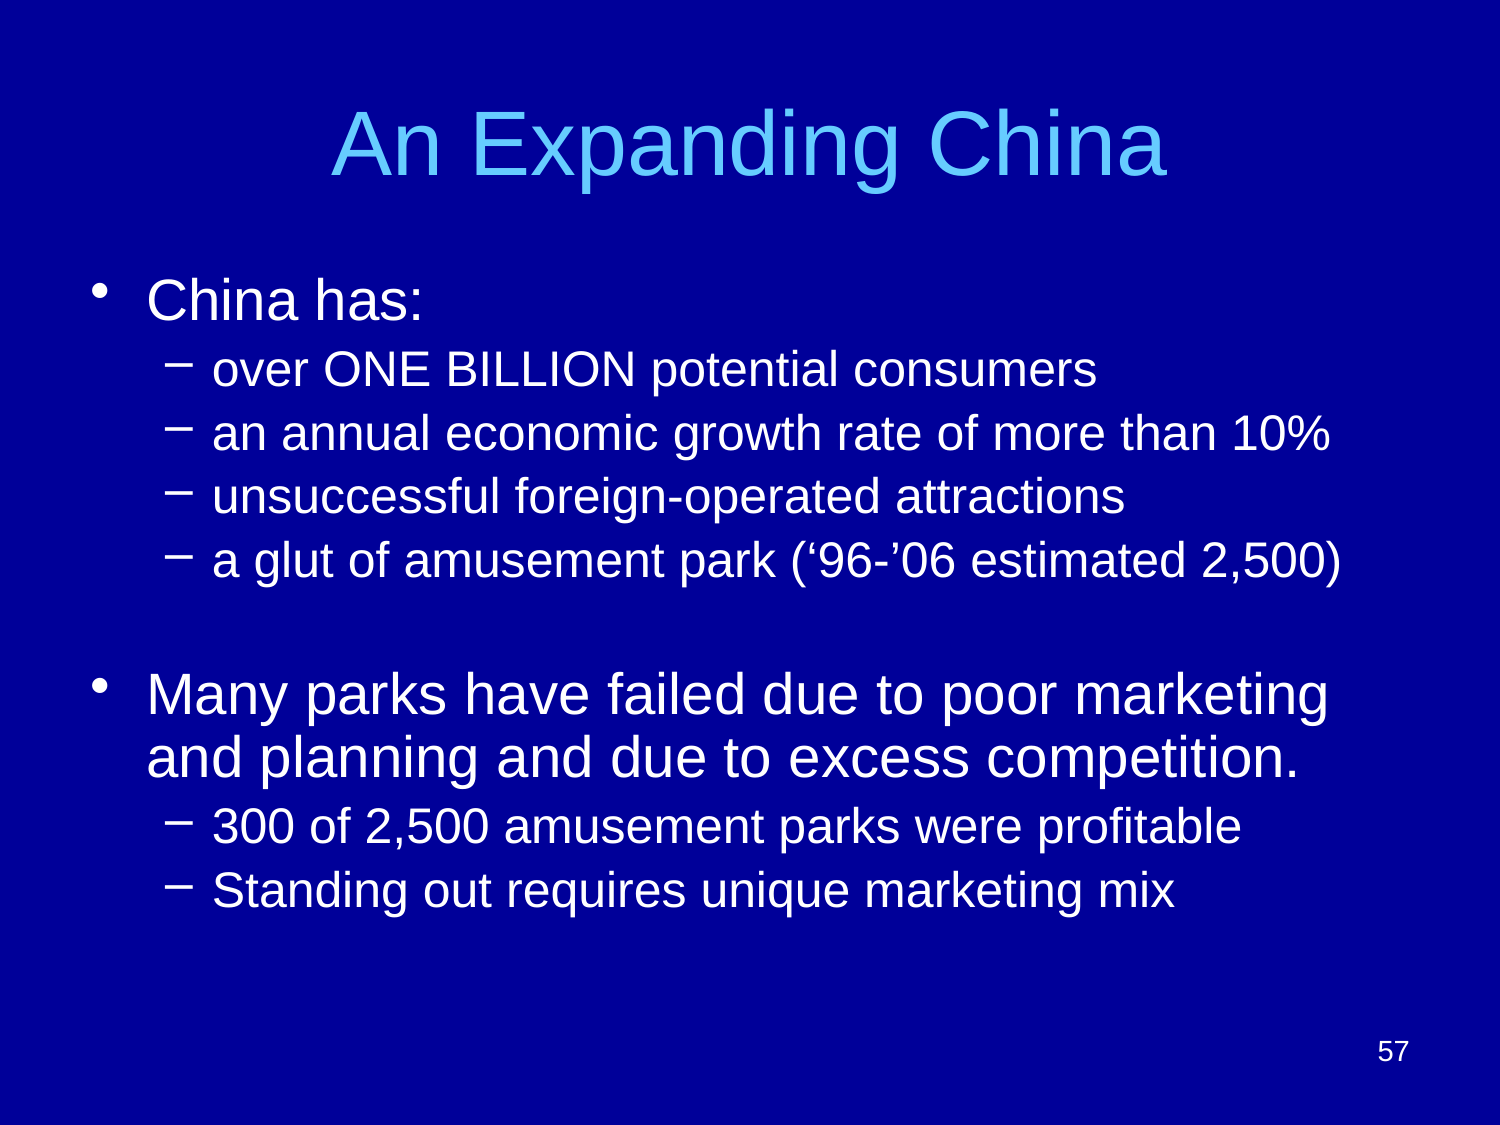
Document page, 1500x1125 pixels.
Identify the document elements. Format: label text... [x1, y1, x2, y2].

slide_number 57 [1074, 1024, 1425, 1103]
list China has: over ONE BILLION potential consumers an annual economic growth rate of more than 10% unsuccessful foreign-operated attractions a glut of amusement park (‘96-’06 estimated 2,500) Many parks have failed due to poor marketing and planning and due to excess competition. 300 of 2,500 amusement parks were profitable Standing out requires unique marketing mix [74, 262, 1426, 1006]
title An Expanding China [74, 44, 1426, 233]
